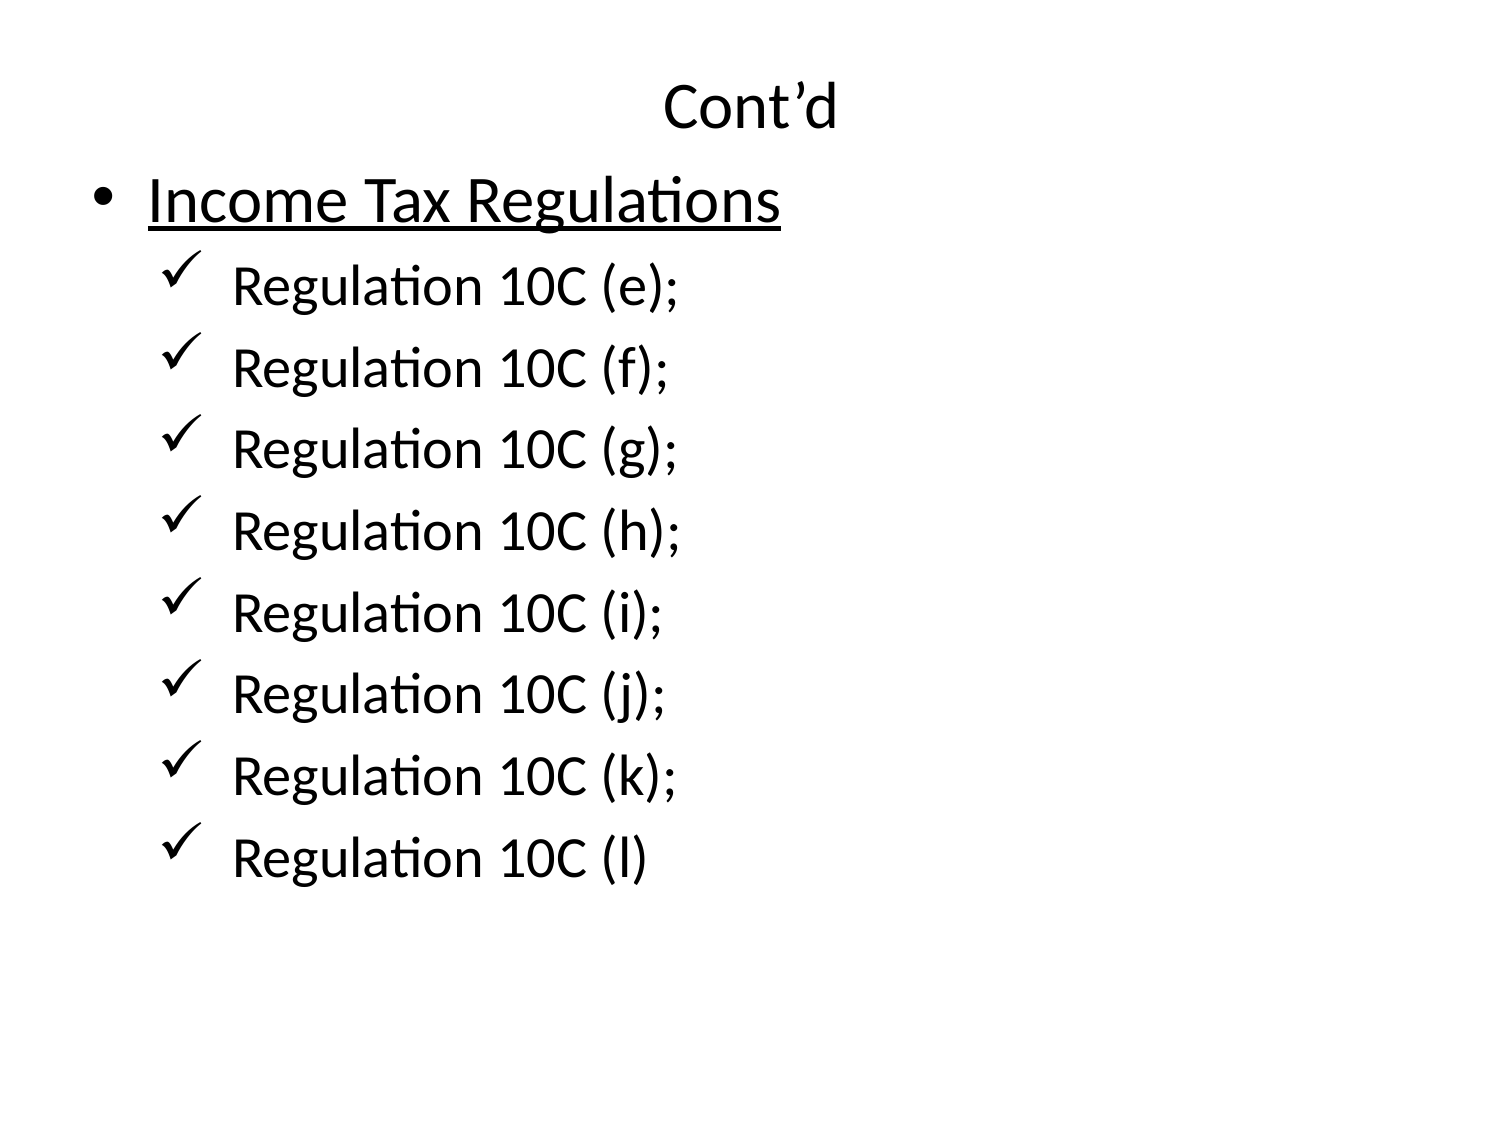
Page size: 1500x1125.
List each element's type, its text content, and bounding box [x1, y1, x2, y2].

list Cont’d Income Tax Regulations Regulation 10C (e); Regulation 10C (f); Regulation 10C (g); Regulation 10C (h); Regulation 10C (i); Regulation 10C (j); Regulation 10C (k); Regulation 10C (l) [76, 54, 1427, 1047]
